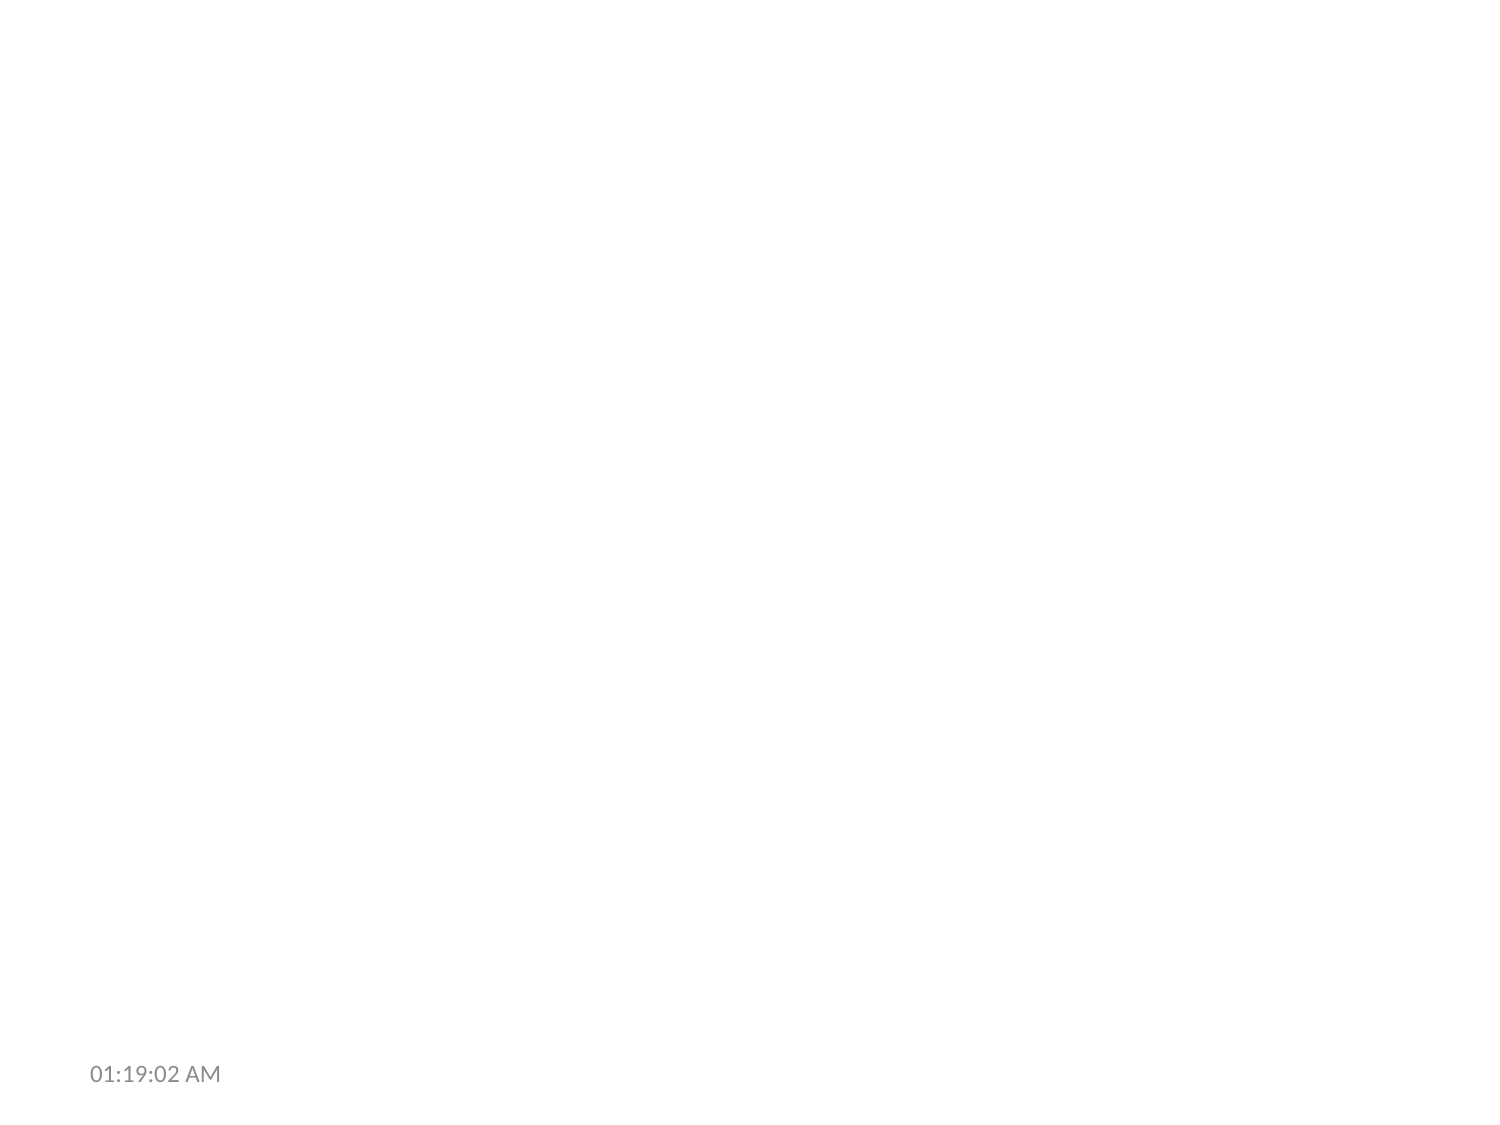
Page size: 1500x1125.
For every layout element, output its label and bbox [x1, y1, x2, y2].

slide_number [75, 1042, 425, 1103]
